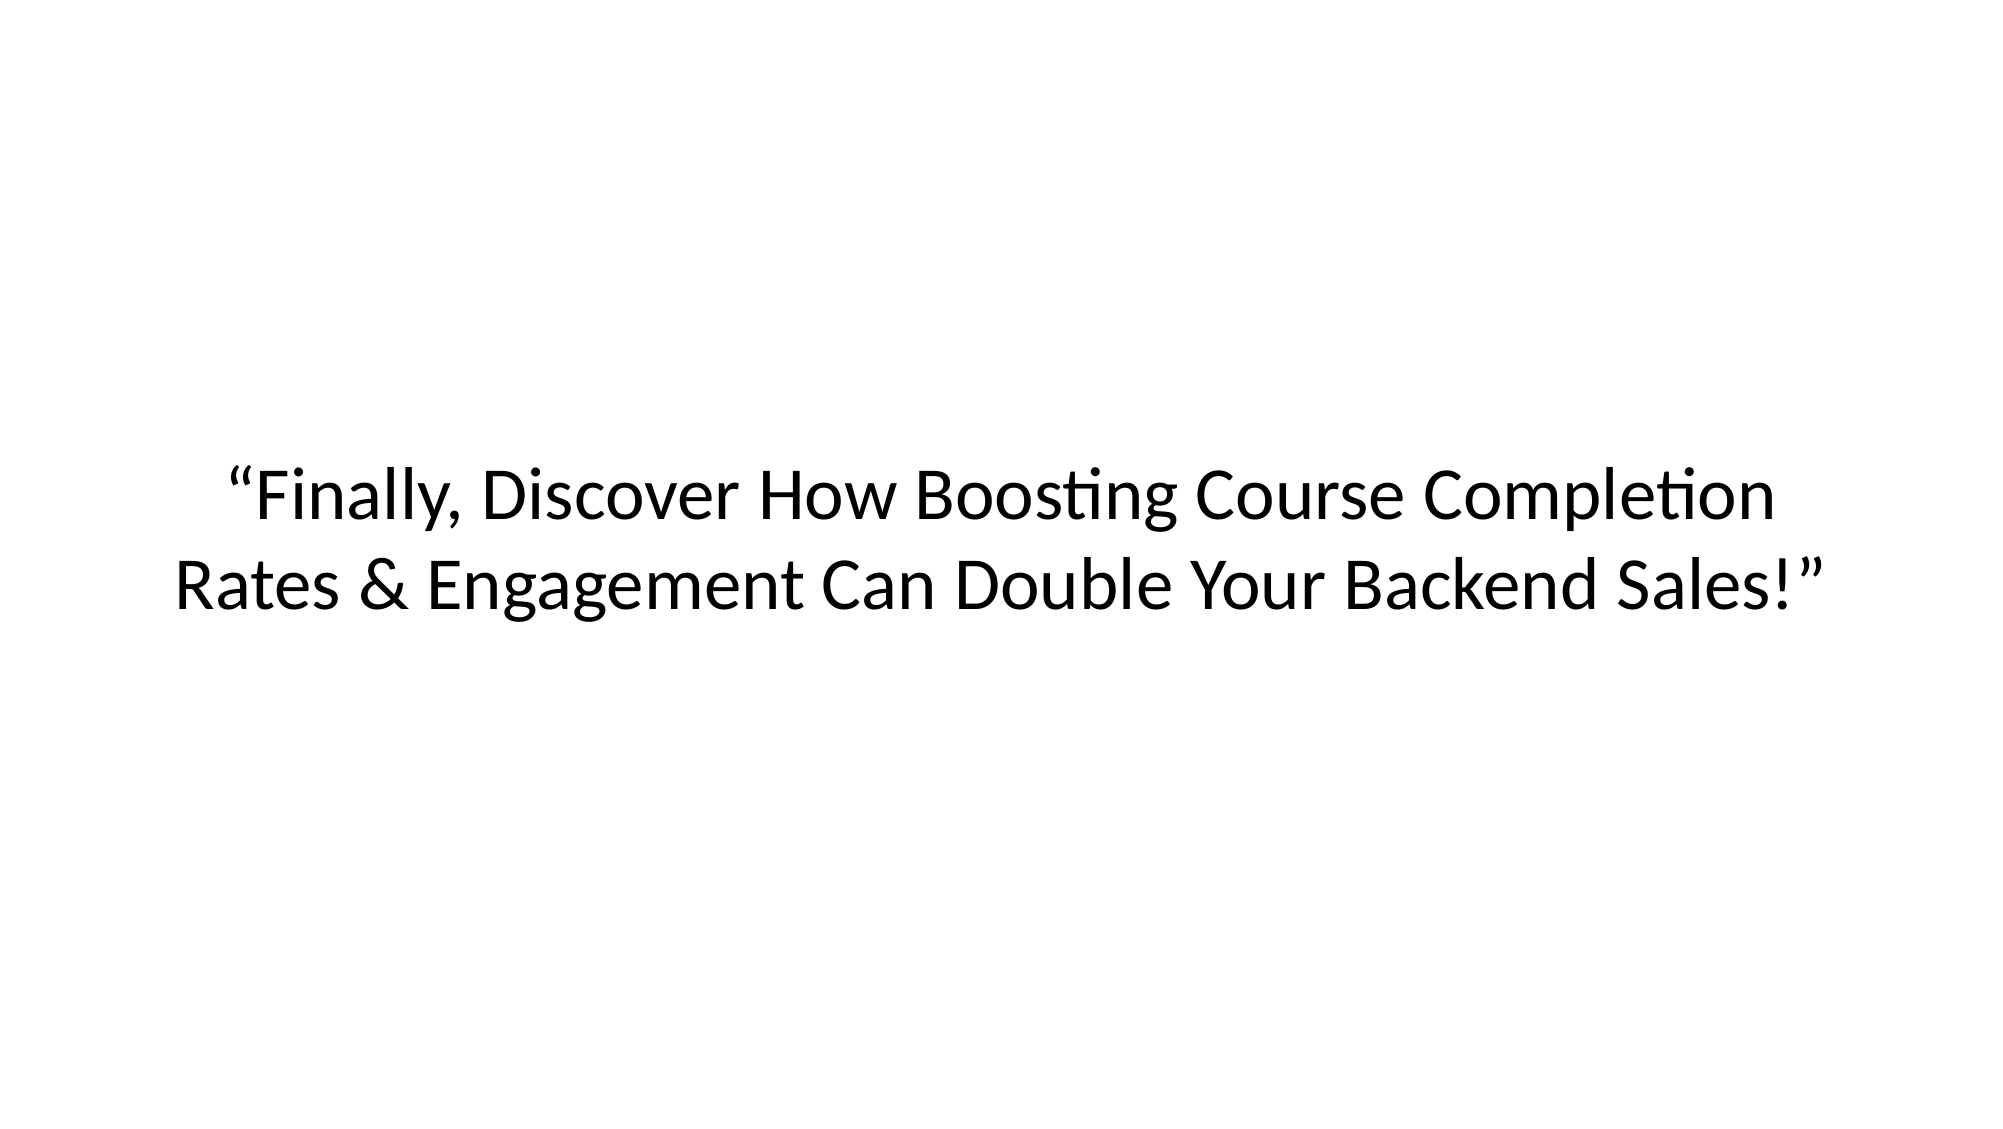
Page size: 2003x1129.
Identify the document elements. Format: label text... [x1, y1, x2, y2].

title “Finally, Discover How Boosting Course Completion Rates & Engagement Can Double Your Backend Sales!” [150, 287, 1853, 782]
